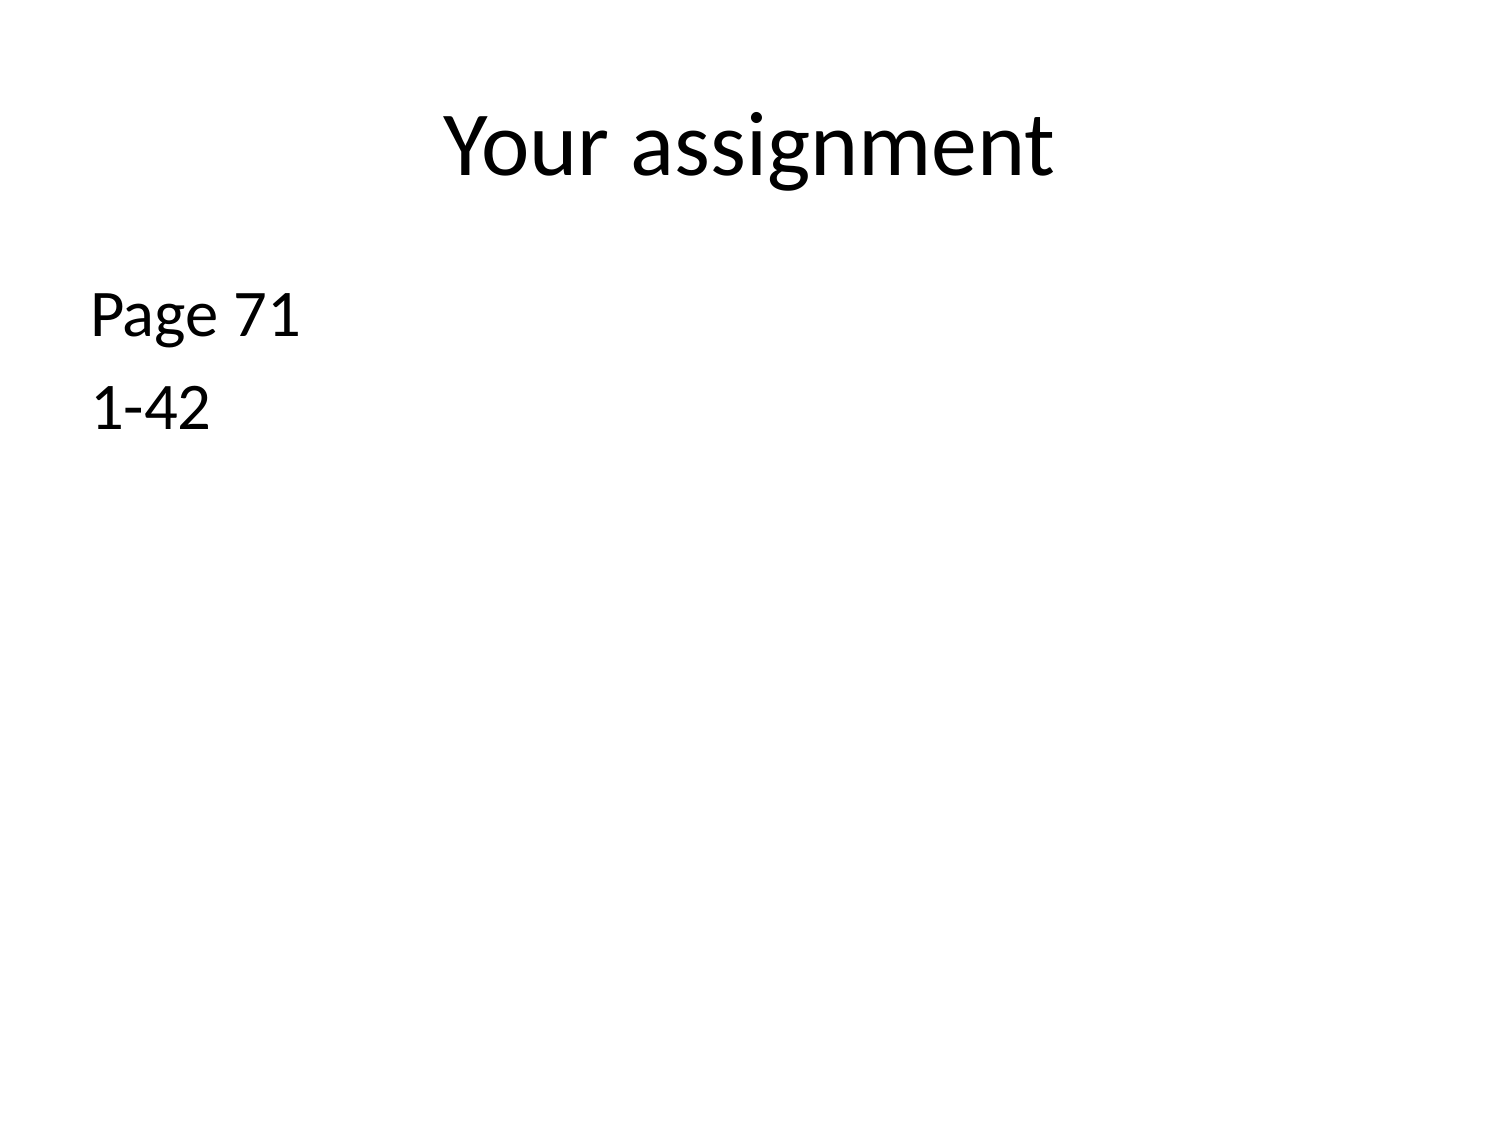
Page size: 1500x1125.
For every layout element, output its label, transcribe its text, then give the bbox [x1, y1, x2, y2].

list Page 71 1-42 [75, 262, 1425, 1005]
title Your assignment [75, 45, 1425, 233]
